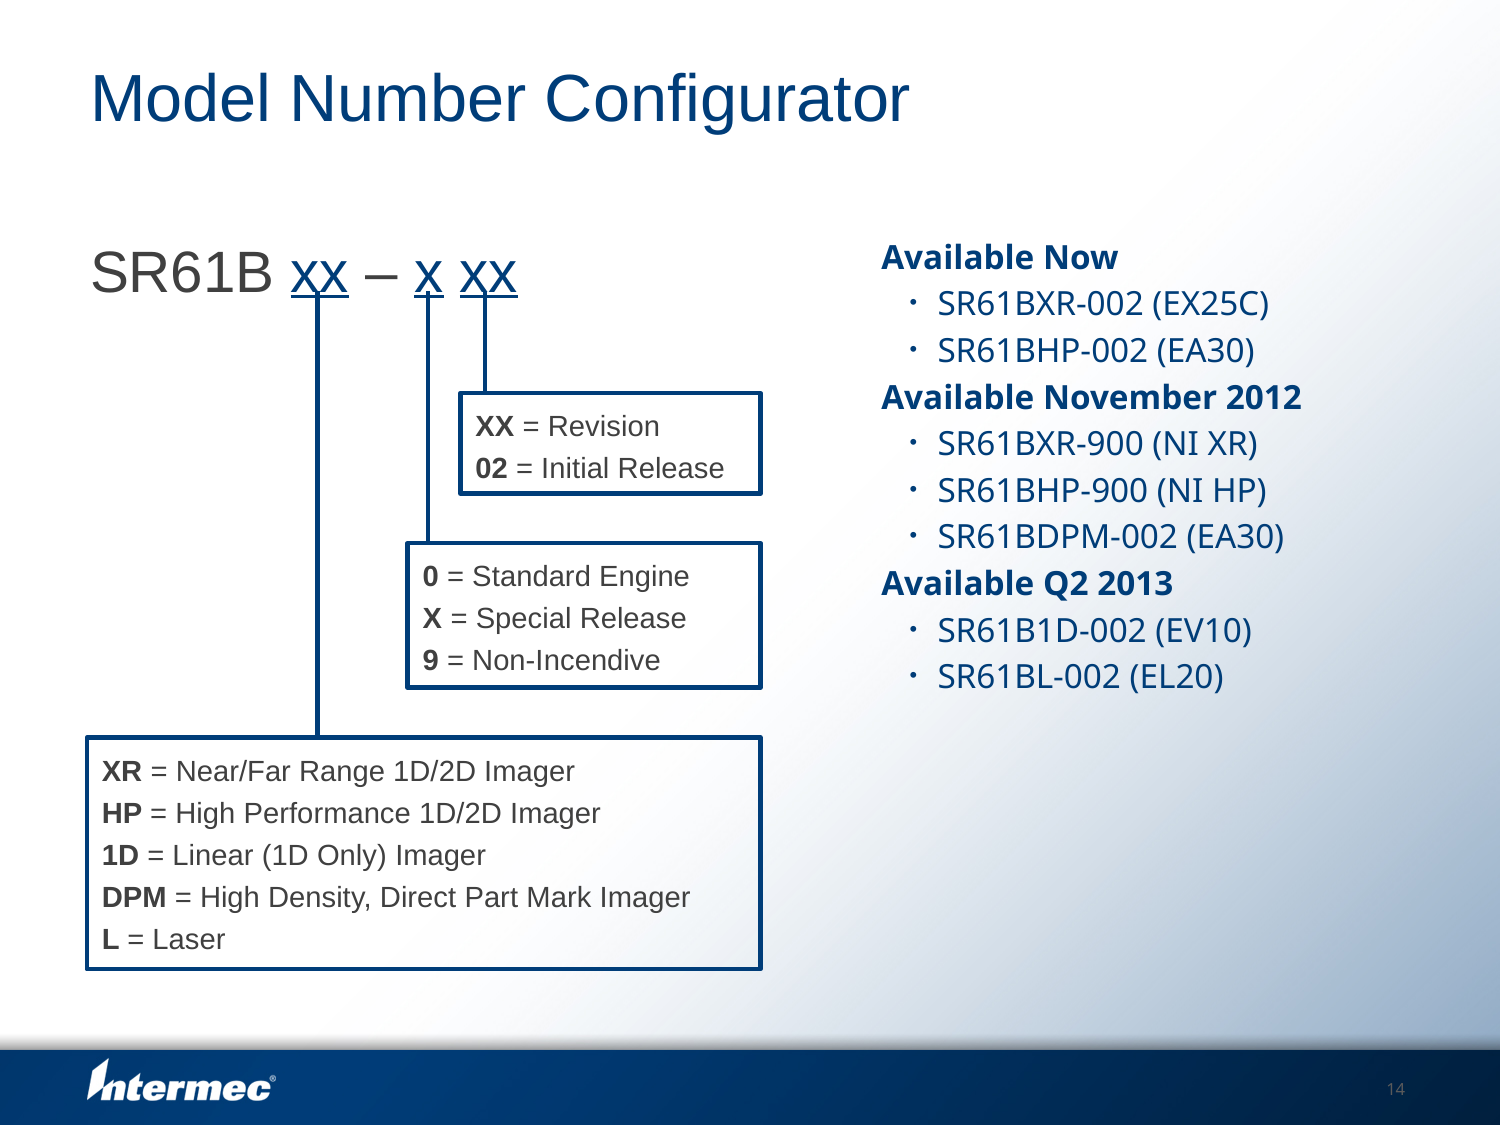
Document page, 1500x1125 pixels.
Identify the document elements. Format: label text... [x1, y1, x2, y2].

list SR61B xx – x xx [75, 212, 1425, 955]
text_box XX = Revision 02 = Initial Release [460, 393, 761, 494]
text_box 0 = Standard Engine X = Special Release 9 = Non-Incendive [407, 543, 761, 688]
text_box Available Now SR61BXR-002 (EX25C) SR61BHP-002 (EA30) Available November 2012 SR61BXR-900 (NI XR) SR61BHP-900 (NI HP) SR61BDPM-002 (EA30) Available Q2 2013 SR61B1D-002 (EV10) SR61BL-002 (EL20) [866, 228, 1435, 703]
text_box XR = Near/Far Range 1D/2D Imager HP = High Performance 1D/2D Imager 1D = Linear (1D Only) Imager DPM = High Density, Direct Part Mark Imager L = Laser [86, 737, 761, 970]
title Model Number Configurator [75, 45, 1425, 145]
picture [0, 0, 1500, 1125]
